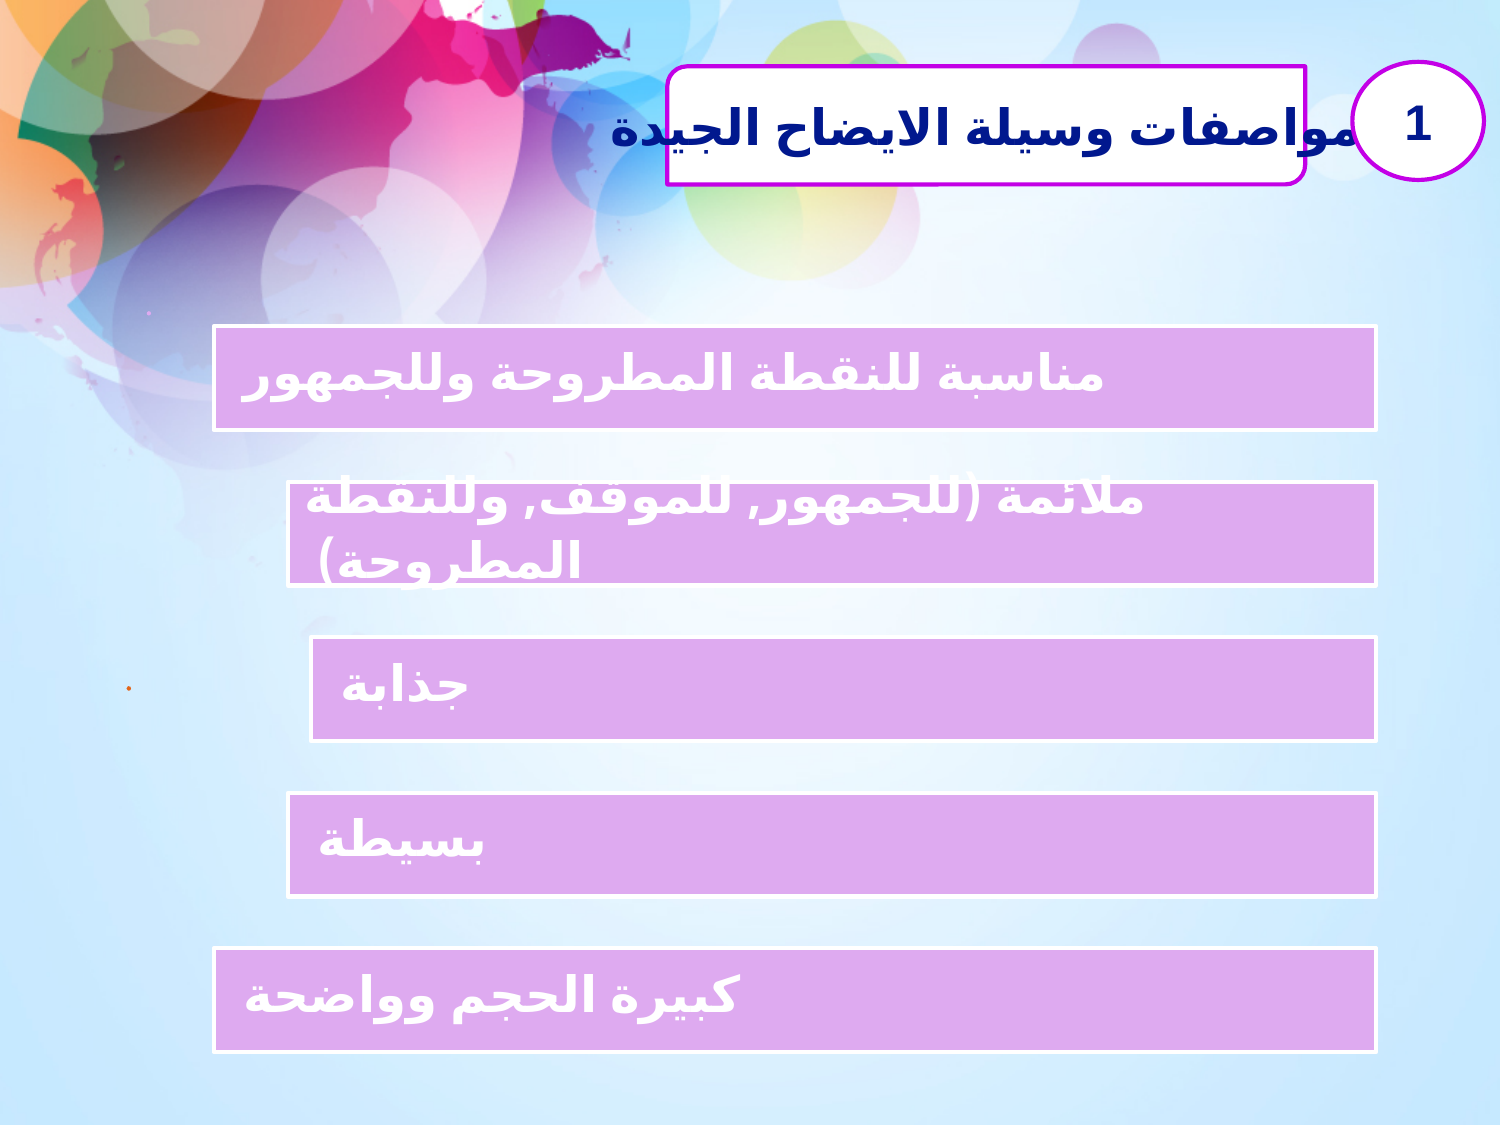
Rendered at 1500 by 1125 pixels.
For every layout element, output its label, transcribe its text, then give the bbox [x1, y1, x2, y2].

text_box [123, 228, 1377, 1059]
text_box مواصفات وسيلة الايضاح الجيدة [665, 64, 1308, 187]
text_box 1 [1350, 59, 1487, 183]
picture [0, 0, 1500, 1125]
